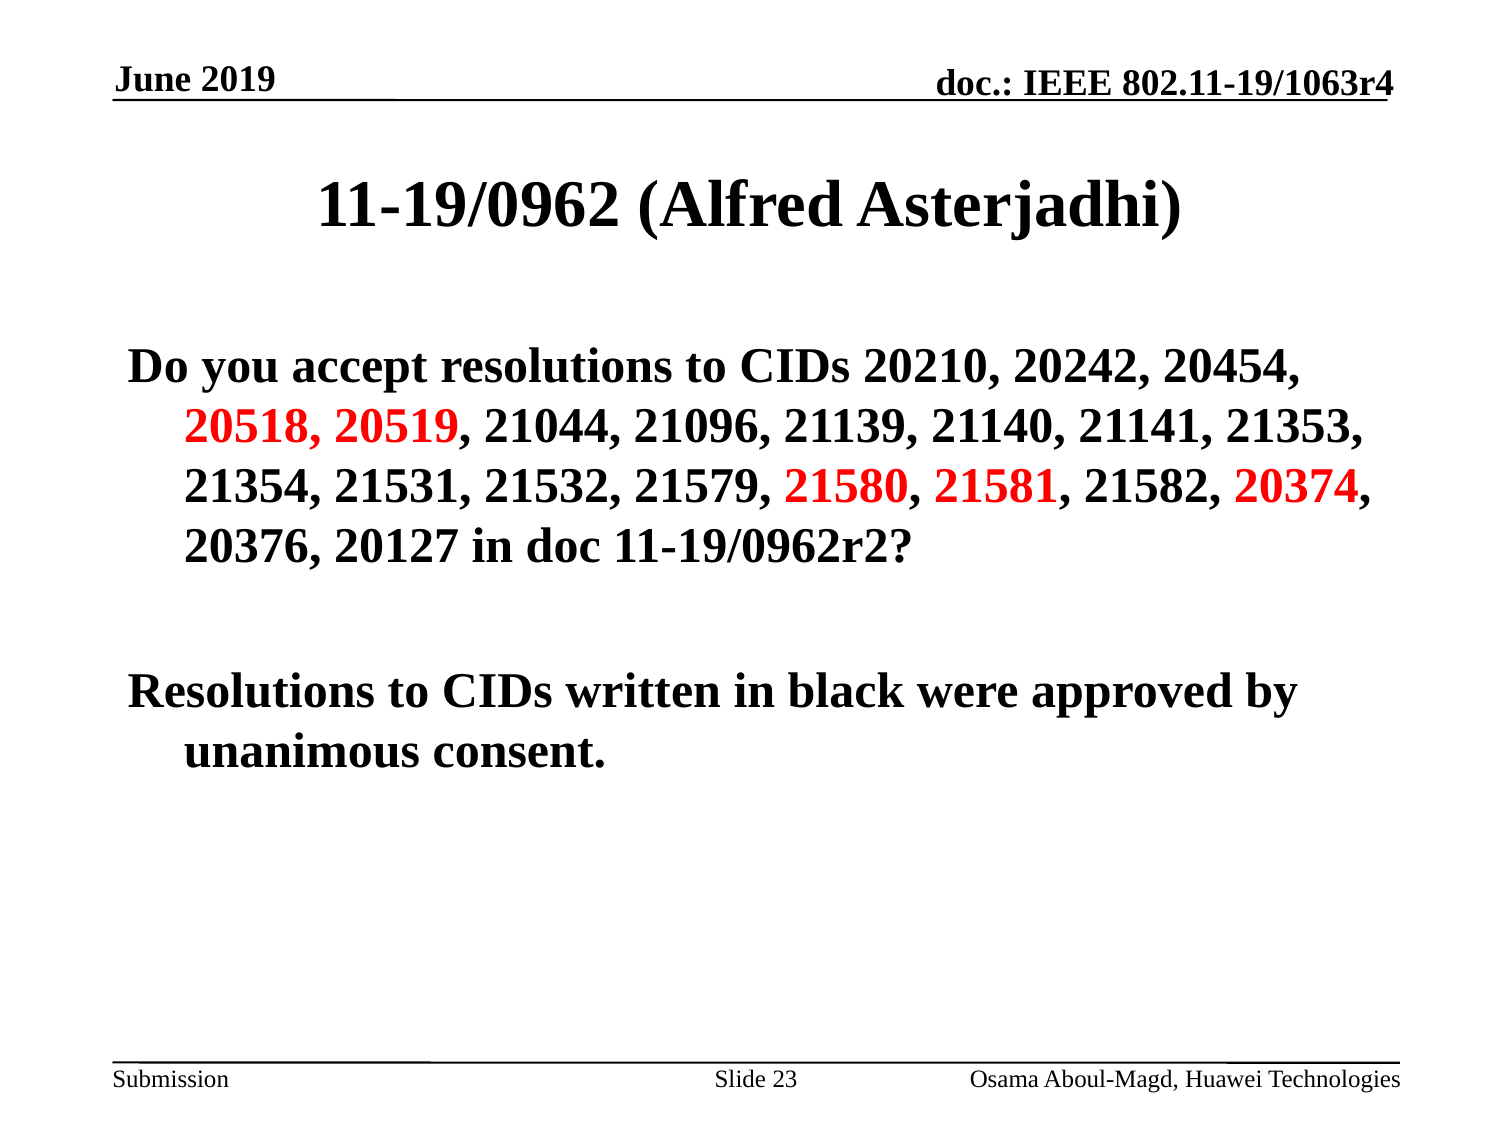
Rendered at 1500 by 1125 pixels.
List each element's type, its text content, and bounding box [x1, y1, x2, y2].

slide_number Slide 23 [712, 1061, 800, 1123]
list Do you accept resolutions to CIDs 20210, 20242, 20454, 20518, 20519, 21044, 21096, 21139, 21140, 21141, 21353, 21354, 21531, 21532, 21579, 21580, 21581, 21582, 20374, 20376, 20127 in doc 11-19/0962r2? Resolutions to CIDs written in black were approved by unanimous consent. [112, 324, 1388, 1000]
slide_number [114, 54, 423, 100]
footer Osama Aboul-Magd, Huawei Technologies [878, 1061, 1402, 1093]
title 11-19/0962 (Alfred Asterjadhi) [112, 112, 1388, 288]
